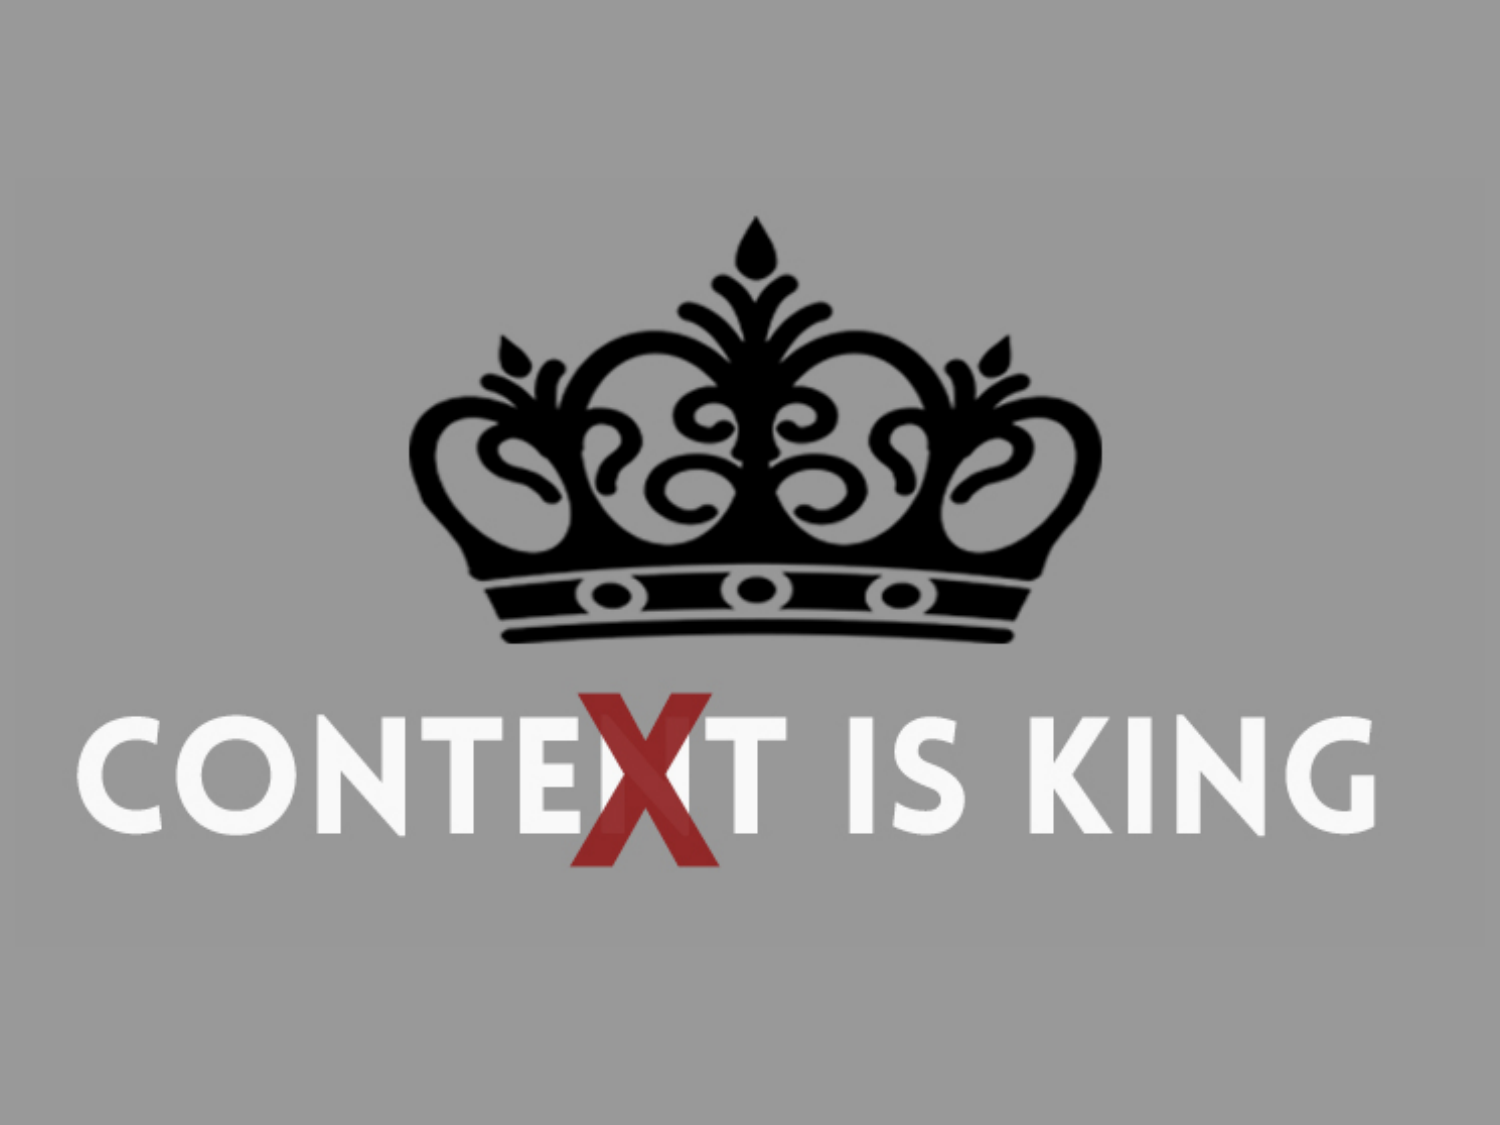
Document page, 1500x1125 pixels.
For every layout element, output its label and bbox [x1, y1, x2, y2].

picture [14, 178, 1486, 947]
